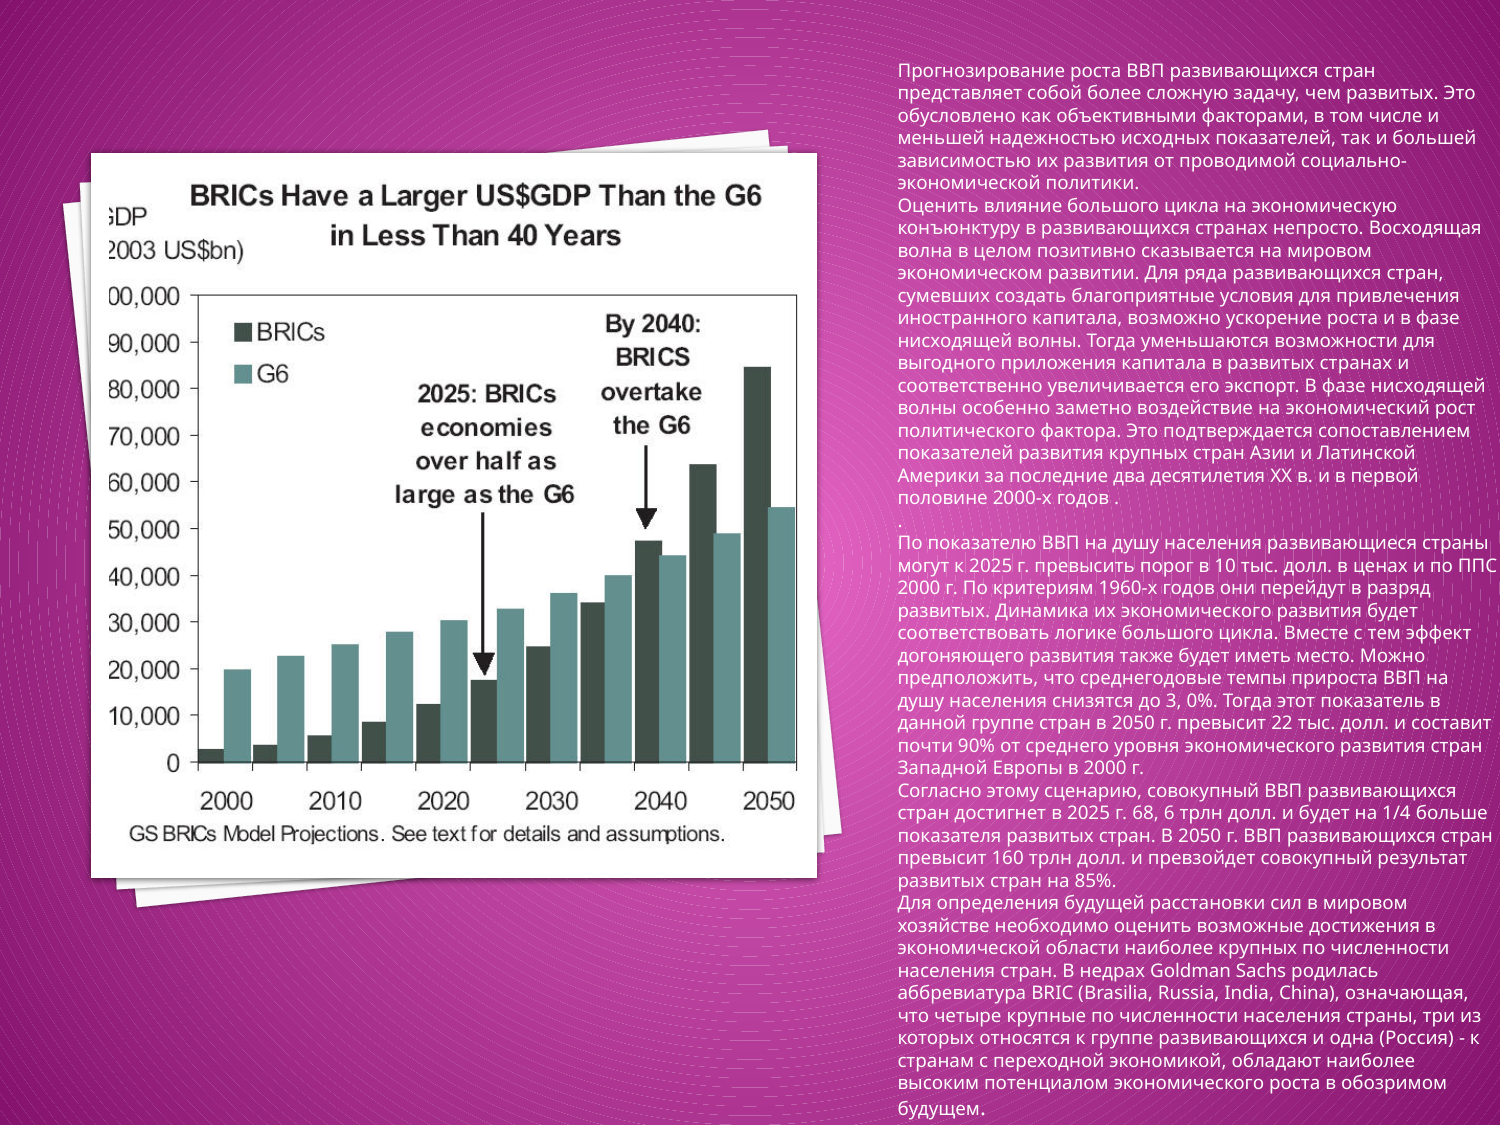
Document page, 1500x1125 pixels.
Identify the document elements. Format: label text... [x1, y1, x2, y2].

list Прогнозирование роста ВВП развивающихся стран представляет собой более сложную задачу, чем развитых. Это обусловлено как объективными факторами, в том числе и меньшей надежностью исходных показателей, так и большей зависимостью их развития от проводимой социально-экономической политики. Оценить влияние большого цикла на экономическую конъюнктуру в развивающихся странах непросто. Восходящая волна в целом позитивно сказывается на мировом экономическом развитии. Для ряда развивающихся стран, сумевших создать благоприятные условия для привлечения иностранного капитала, возможно ускорение роста и в фазе нисходящей волны. Тогда уменьшаются возможности для выгодного приложения капитала в развитых странах и соответственно увеличивается его экспорт. В фазе нисходящей волны особенно заметно воздействие на экономический рост политического фактора. Это подтверждается сопоставлением показателей развития крупных стран Азии и Латинской Америки за последние два десятилетия XX в. и в первой половине 2000-х годов . . По показателю ВВП на душу населения развивающиеся страны могут к 2025 г. превысить порог в 10 тыс. долл. в ценах и по ППС 2000 г. По критериям 1960-х годов они перейдут в разряд развитых. Динамика их экономического развития будет соответствовать логике большого цикла. Вместе с тем эффект догоняющего развития также будет иметь место. Можно предположить, что среднегодовые темпы прироста ВВП на душу населения снизятся до 3, 0%. Тогда этот показатель в данной группе стран в 2050 г. превысит 22 тыс. долл. и составит почти 90% от среднего уровня экономического развития стран Западной Европы в 2000 г. Согласно этому сценарию, совокупный ВВП развивающихся стран достигнет в 2025 г. 68, 6 трлн долл. и будет на 1/4 больше показателя развитых стран. В 2050 г. ВВП развивающихся стран превысит 160 трлн долл. и превзойдет совокупный результат развитых стран на 85%. Для определения будущей расстановки сил в мировом хозяйстве необходимо оценить возможные достижения в экономической области наиболее крупных по численности населения стран. В недрах Goldman Sachs родилась аббревиатура BRIC (Brasilia, Russia, India, China), означающая, что четыре крупные по численности населения страны, три из которых относятся к группе развивающихся и одна (Россия) - к странам с переходной экономикой, обладают наиболее высоким потенциалом экономического роста в обозримом будущем. [884, 58, 1500, 1125]
picture [108, 170, 800, 862]
